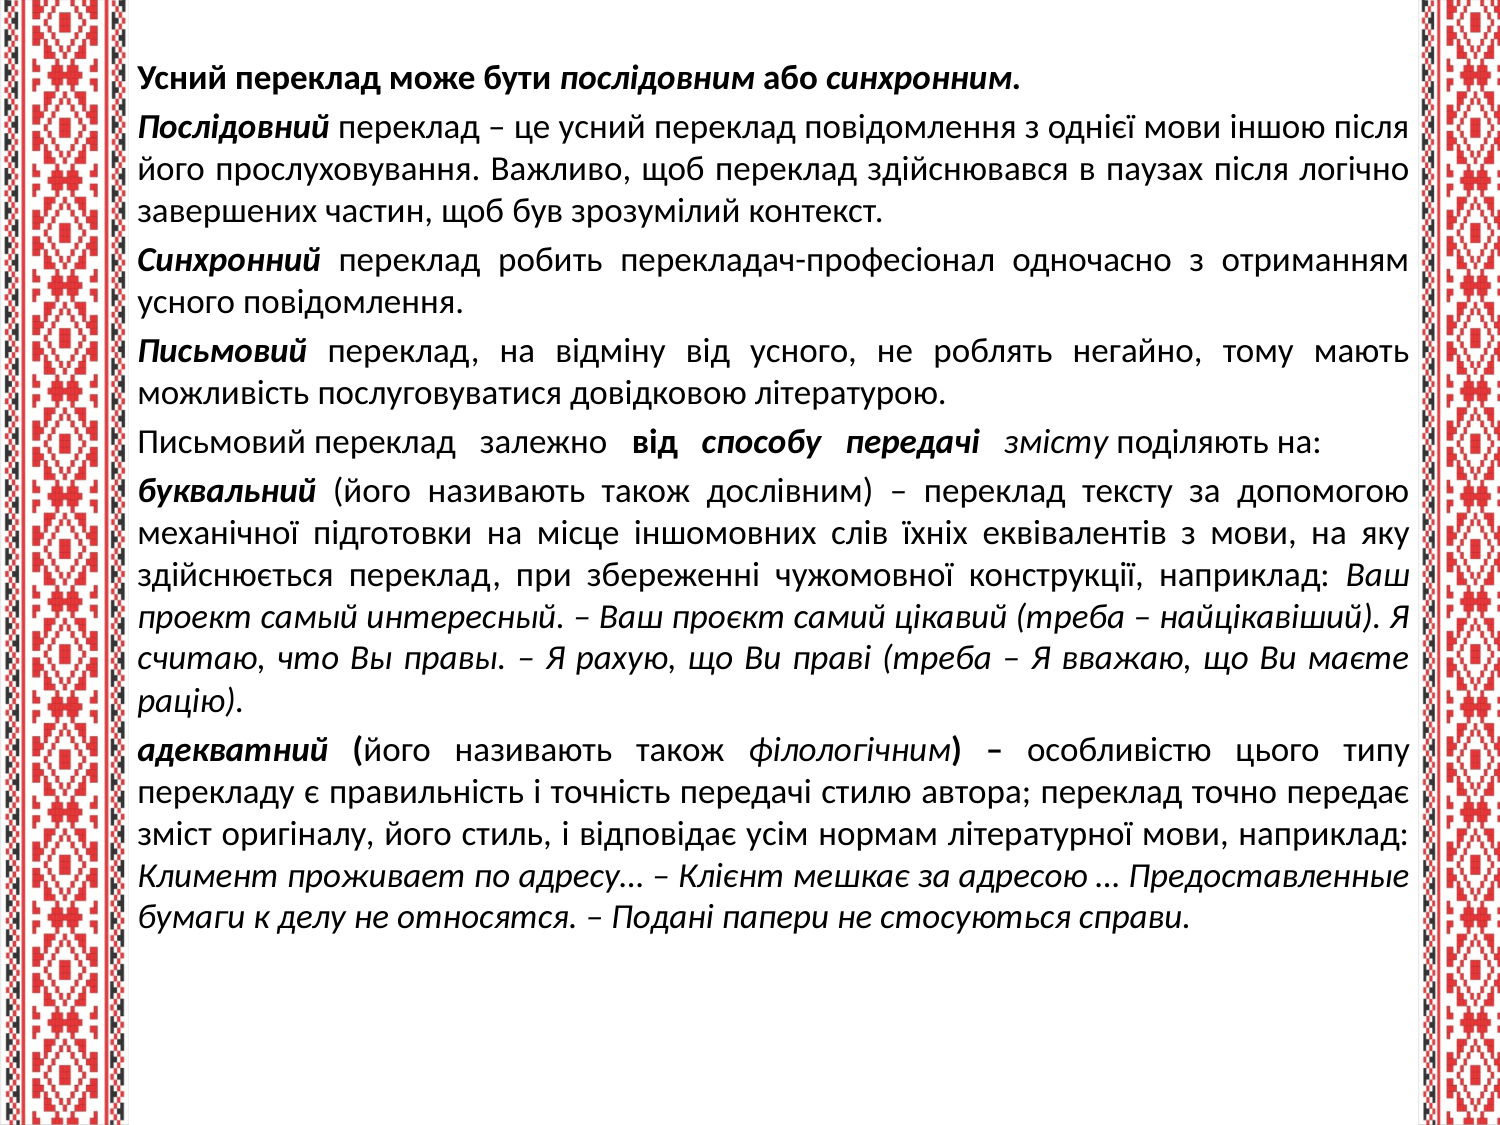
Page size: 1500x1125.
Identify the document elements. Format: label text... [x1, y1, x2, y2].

list Усний переклад може бути послідовним або синхронним. Послідовний переклад – це усний переклад повідомлення з однієї мови іншою після його прослуховування. Важливо, щоб переклад здійснювався в паузах після логічно завершених частин, щоб був зрозумілий контекст. Синхронний переклад робить перекладач-професіонал одночасно з отриманням усного повідомлення. Письмовий переклад, на відміну від усного, не роблять негайно, тому мають можливість послуговуватися довідковою літературою. Письмовий переклад залежно від способу передачі змісту поділяють на: буквальний (його називають також дослівним) – переклад тексту за допомогою механічної підготовки на місце іншомовних слів їхніх еквівалентів з мови, на яку здійснюється переклад, при збереженні чужомовної конструкції, наприклад: Ваш проект самый интересный. – Ваш проєкт самий цікавий (треба – найцікавіший). Я считаю, что Вы правы. – Я рахую, що Ви праві (треба – Я вважаю, що Ви маєте рацію). адекватний (його називають також філологічним) – особливістю цього типу перекладу є правильність і точність передачі стилю автора; переклад точно передає зміст оригіналу, його стиль, і відповідає усім нормам літературної мови, наприклад: Климент проживает по адресу… – Клієнт мешкає за адресою … Предоставленные бумаги к делу не относятся. – Подані папери не стосуються справи. [129, 46, 1418, 1005]
picture [0, 1, 628, 1124]
picture [911, 1, 1500, 1124]
